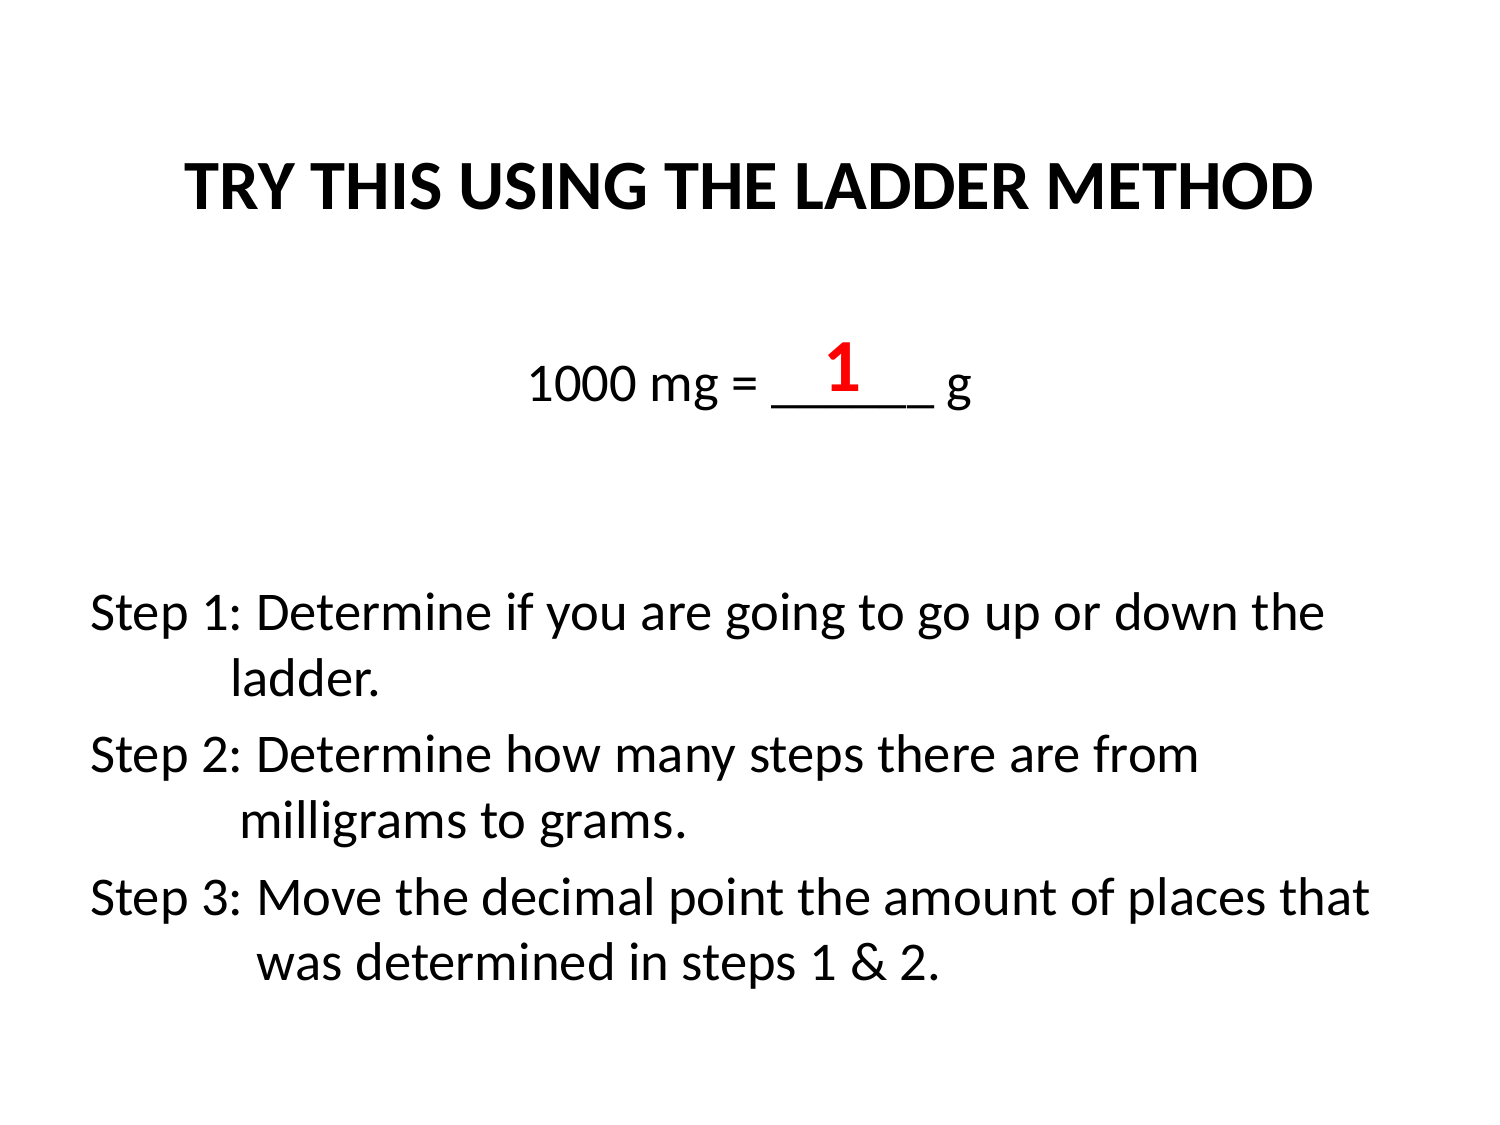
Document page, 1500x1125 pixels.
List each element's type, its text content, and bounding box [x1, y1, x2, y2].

text_box 1 [808, 308, 972, 414]
title TRY THIS USING THE LADDER METHOD [75, 45, 1425, 233]
list 1000 mg = ______ g Step 1: Determine if you are going to go up or down the ladder. Step 2: Determine how many steps there are from milligrams to grams. Step 3: Move the decimal point the amount of places that was determined in steps 1 & 2. [75, 262, 1425, 1005]
